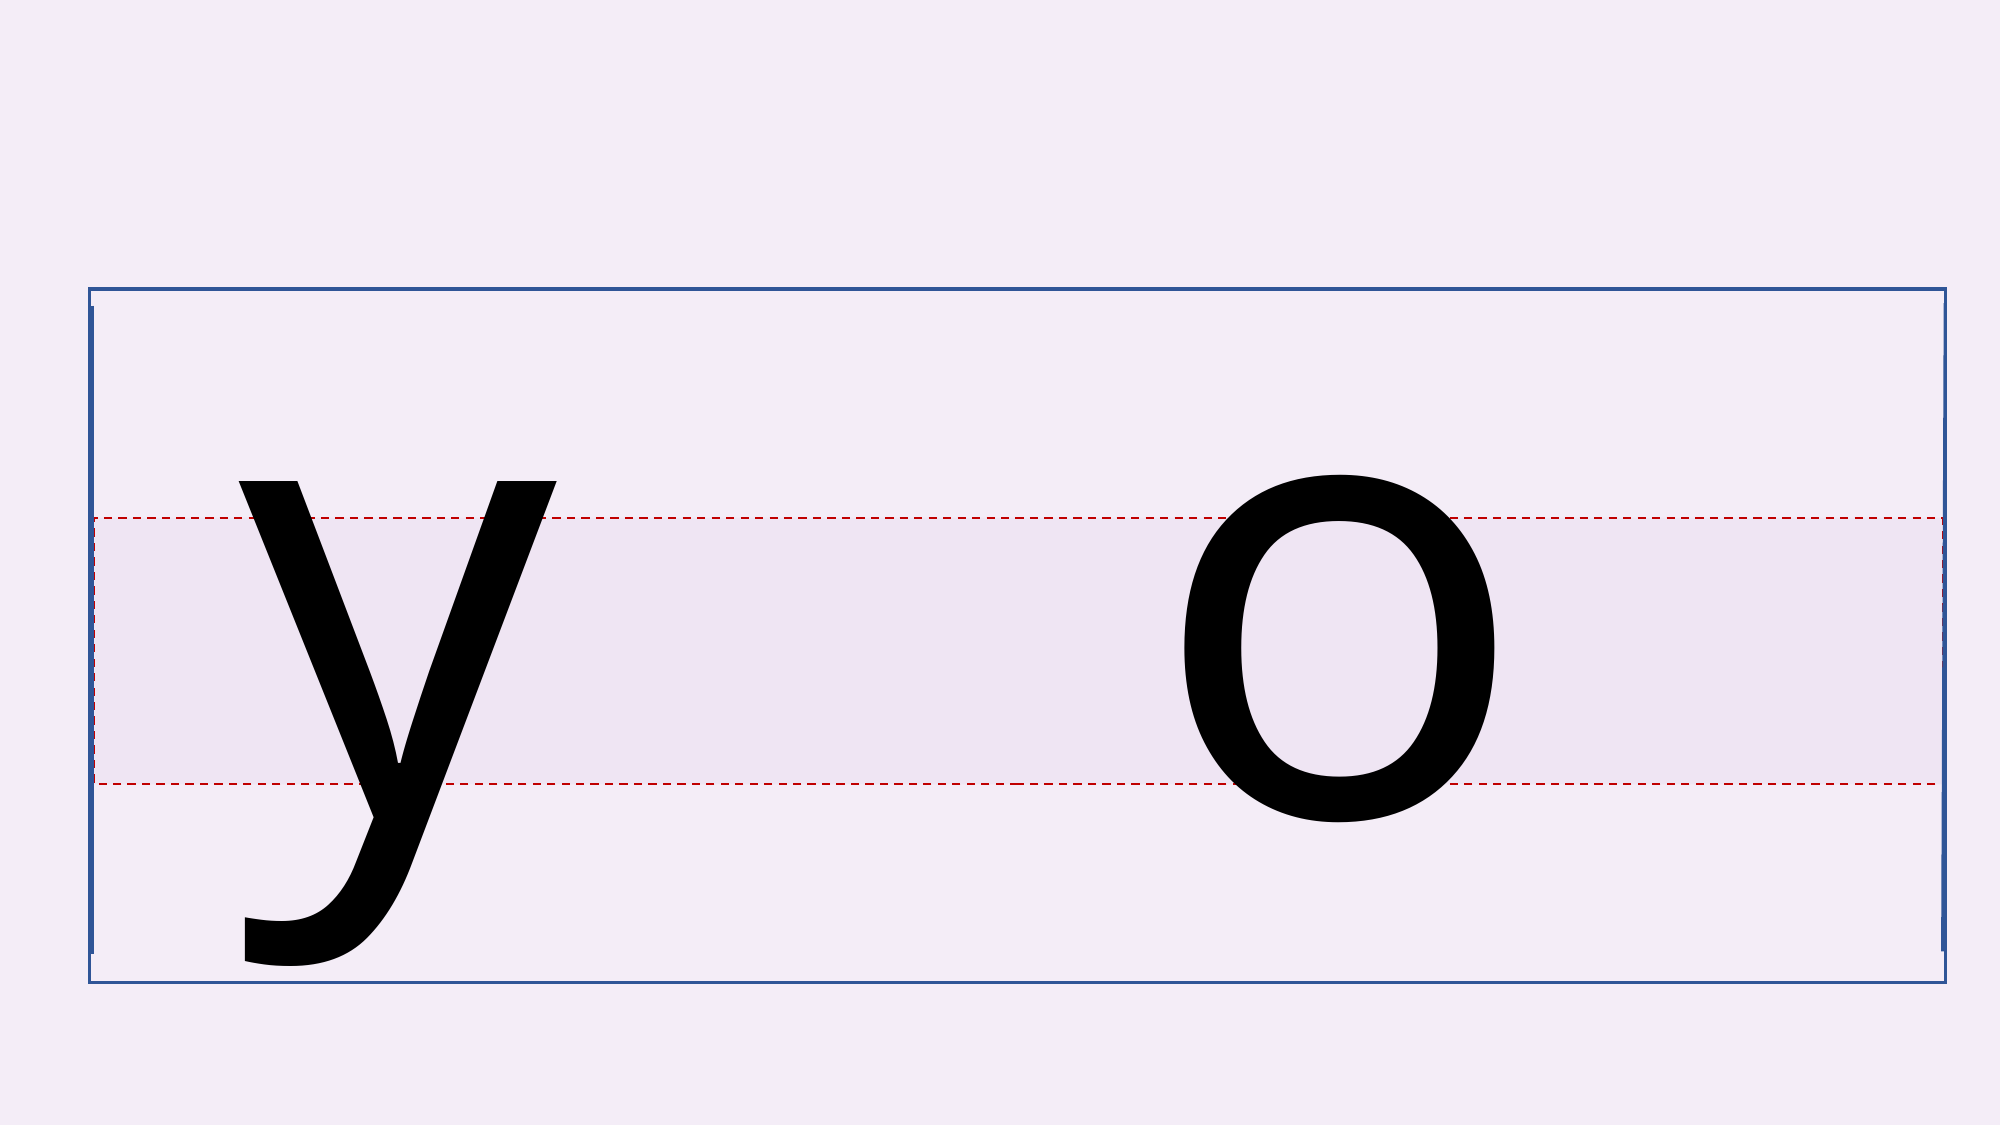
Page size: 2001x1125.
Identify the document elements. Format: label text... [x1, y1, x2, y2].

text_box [89, 288, 1946, 983]
text_box o [1135, 269, 1950, 1093]
subtitle y [61, 269, 1135, 1048]
